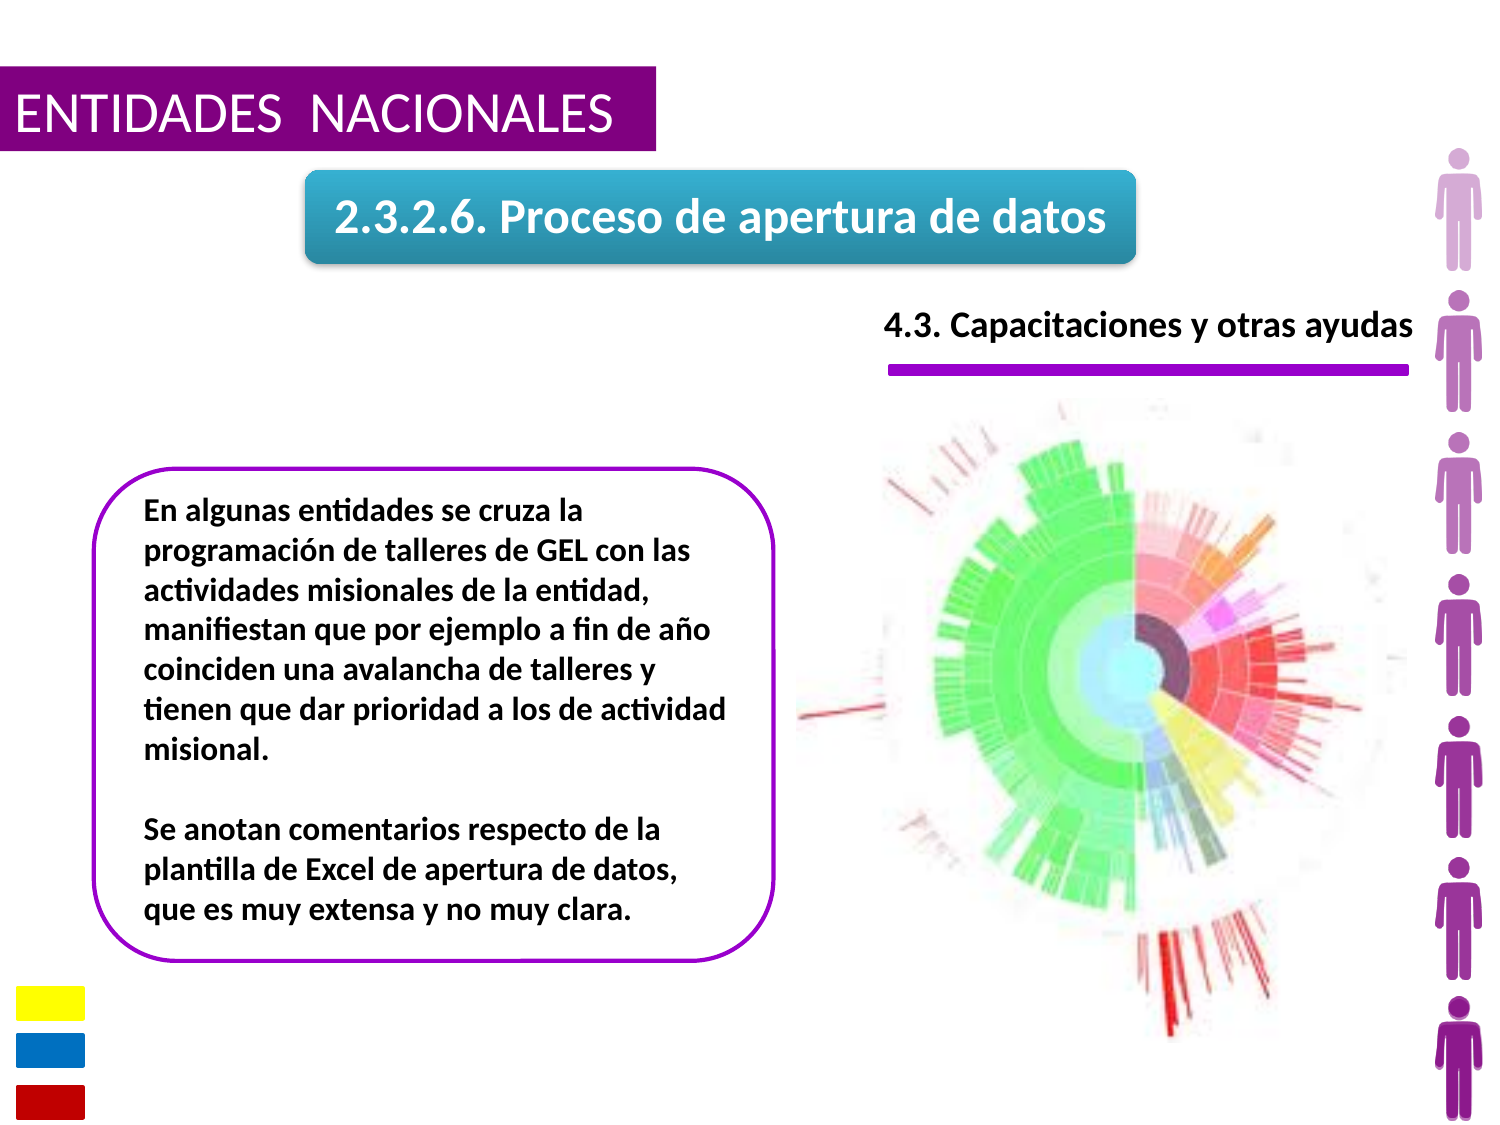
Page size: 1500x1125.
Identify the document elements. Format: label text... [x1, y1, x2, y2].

picture [1434, 996, 1483, 1122]
picture [796, 398, 1407, 1044]
text_box [16, 1033, 85, 1068]
picture [1434, 857, 1482, 980]
picture [1434, 290, 1482, 413]
text_box 4.3. Capacitaciones y otras ayudas [869, 292, 1430, 353]
text_box ENTIDADES NACIONALES [0, 66, 657, 152]
picture [1434, 148, 1482, 271]
text_box [888, 364, 1409, 376]
picture [1434, 715, 1483, 838]
picture [1434, 432, 1482, 555]
text_box En algunas entidades se cruza la programación de talleres de GEL con las actividades misionales de la entidad, manifiestan que por ejemplo a fin de año coinciden una avalancha de talleres y tienen que dar prioridad a los de actividad misional. Se anotan comentarios respecto de la plantilla de Excel de apertura de datos, que es muy extensa y no muy clara. [128, 480, 750, 935]
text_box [304, 163, 1137, 271]
picture [1434, 573, 1482, 696]
text_box [91, 481, 776, 963]
text_box [130, 466, 737, 480]
text_box [16, 986, 85, 1021]
text_box [16, 1085, 85, 1120]
